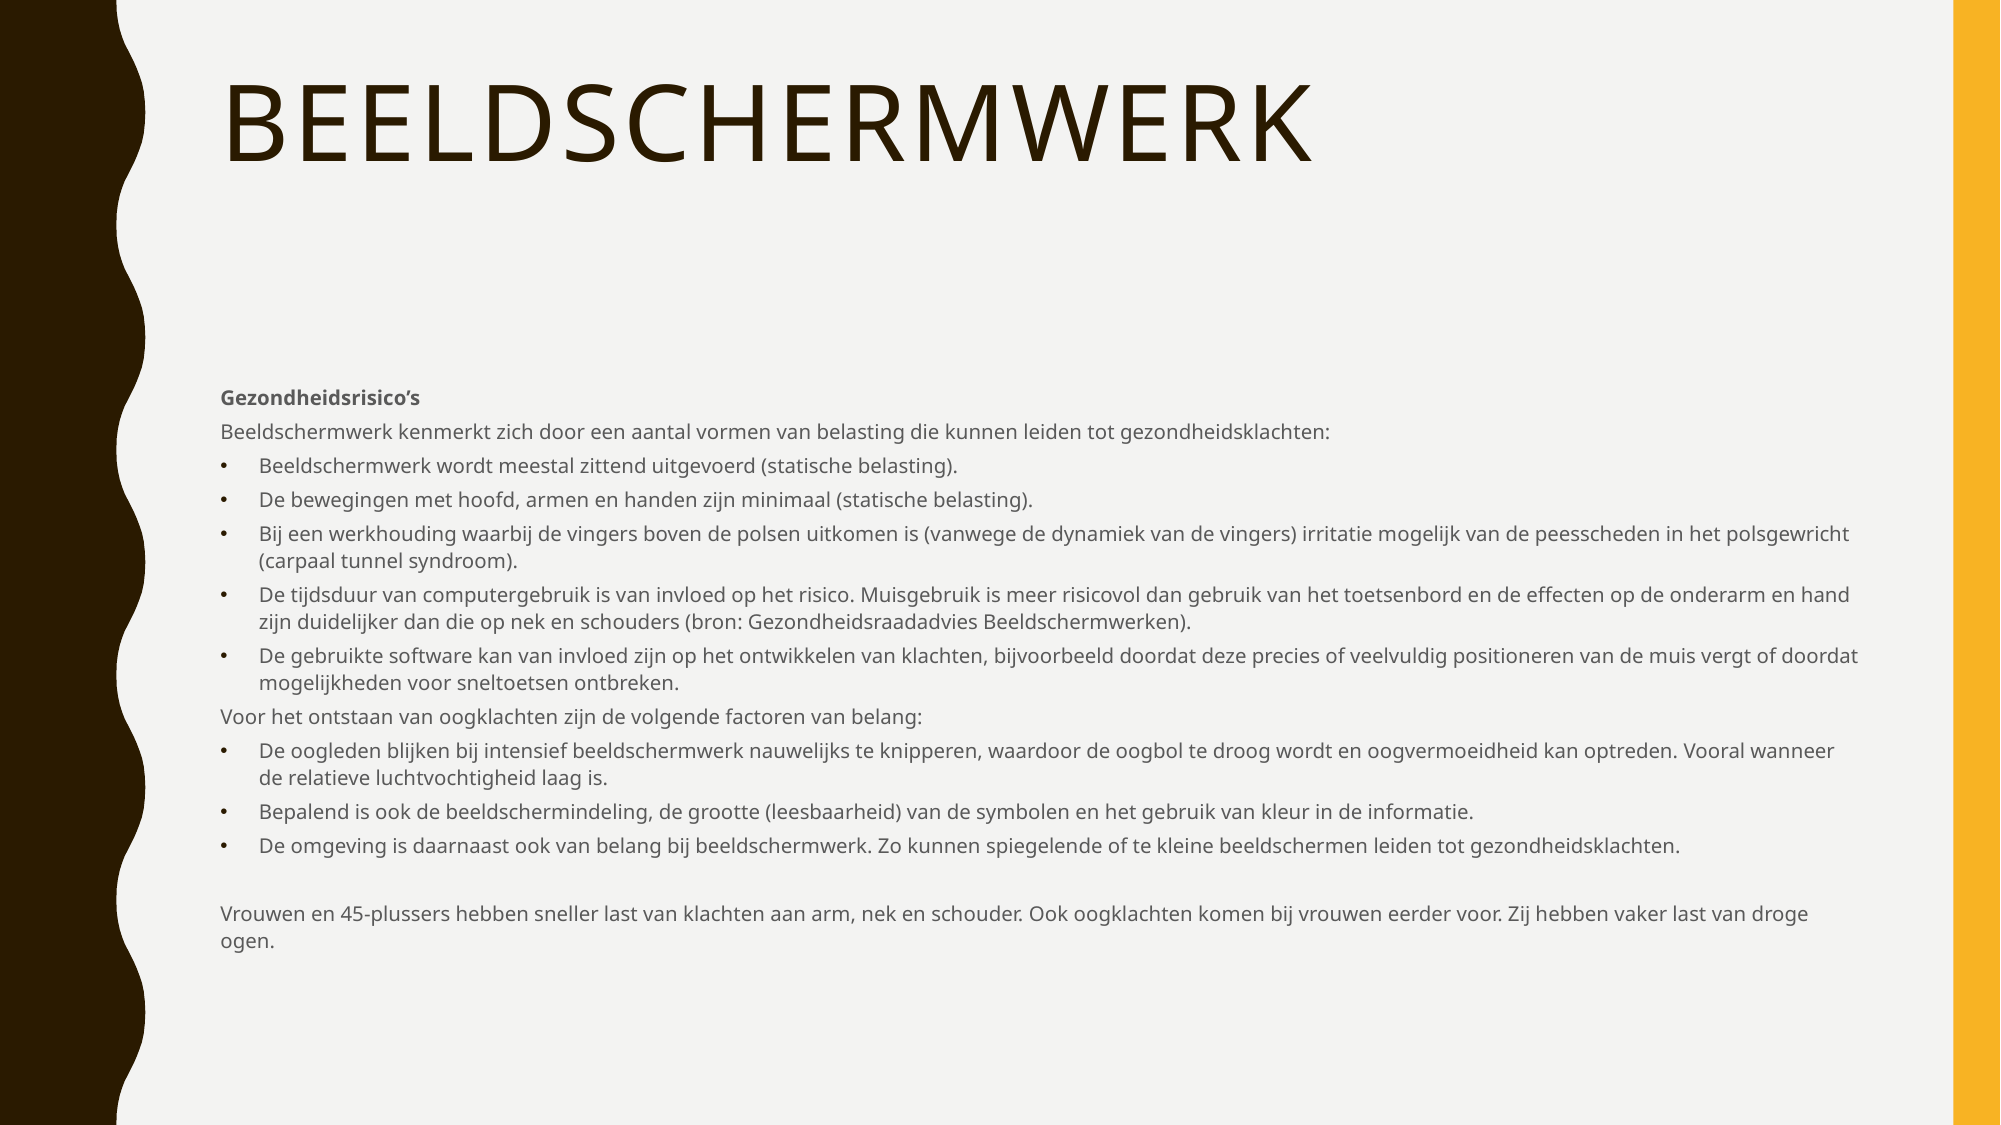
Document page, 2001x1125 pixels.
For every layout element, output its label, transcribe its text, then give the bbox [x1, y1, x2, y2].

title Beeldschermwerk [205, 62, 1875, 308]
list Gezondheidsrisico’s Beeldschermwerk kenmerkt zich door een aantal vormen van belasting die kunnen leiden tot gezondheidsklachten: Beeldschermwerk wordt meestal zittend uitgevoerd (statische belasting). De bewegingen met hoofd, armen en handen zijn minimaal (statische belasting). Bij een werkhouding waarbij de vingers boven de polsen uitkomen is (vanwege de dynamiek van de vingers) irritatie mogelijk van de peesscheden in het polsgewricht (carpaal tunnel syndroom). De tijdsduur van computergebruik is van invloed op het risico. Muisgebruik is meer risicovol dan gebruik van het toetsenbord en de effecten op de onderarm en hand zijn duidelijker dan die op nek en schouders (bron: Gezondheidsraadadvies Beeldschermwerken). De gebruikte software kan van invloed zijn op het ontwikkelen van klachten, bijvoorbeeld doordat deze precies of veelvuldig positioneren van de muis vergt of doordat mogelijkheden voor sneltoetsen ontbreken. Voor het ontstaan van oogklachten zijn de volgende factoren van belang: De oogleden blijken bij intensief beeldschermwerk nauwelijks te knipperen, waardoor de oogbol te droog wordt en oogvermoeidheid kan optreden. Vooral wanneer de relatieve luchtvochtigheid laag is. Bepalend is ook de beeldschermindeling, de grootte (leesbaarheid) van de symbolen en het gebruik van kleur in de informatie. De omgeving is daarnaast ook van belang bij beeldschermwerk. Zo kunnen spiegelende of te kleine beeldschermen leiden tot gezondheidsklachten. Vrouwen en 45-plussers hebben sneller last van klachten aan arm, nek en schouder. Ook oogklachten komen bij vrouwen eerder voor. Zij hebben vaker last van droge ogen. [205, 375, 1875, 965]
